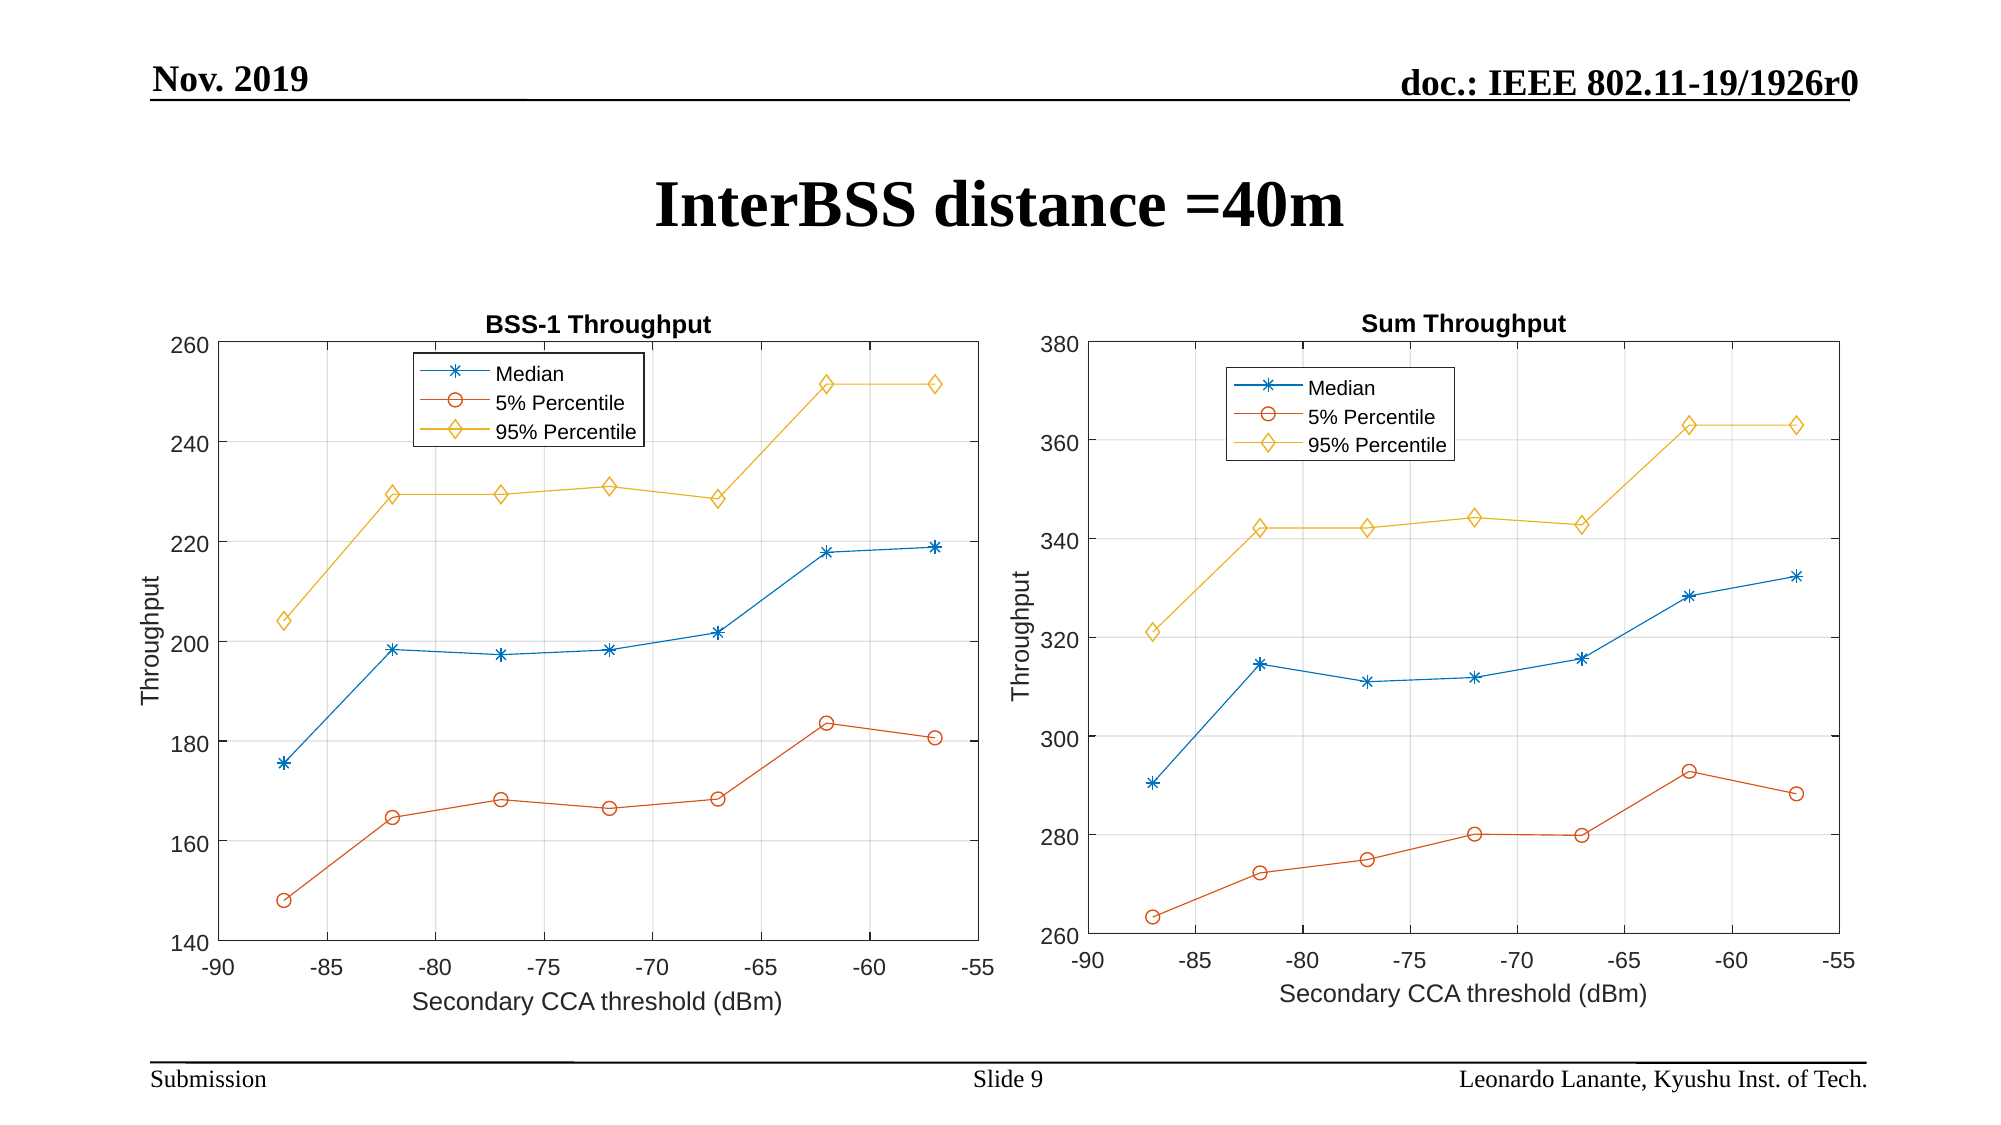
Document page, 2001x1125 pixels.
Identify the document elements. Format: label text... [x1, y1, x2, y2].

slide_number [152, 54, 563, 100]
title InterBSS distance =40m [149, 112, 1850, 285]
picture [91, 286, 1930, 1021]
footer Leonardo Lanante, Kyushu Inst. of Tech. [1171, 1061, 1869, 1093]
slide_number Slide 9 [950, 1061, 1067, 1123]
